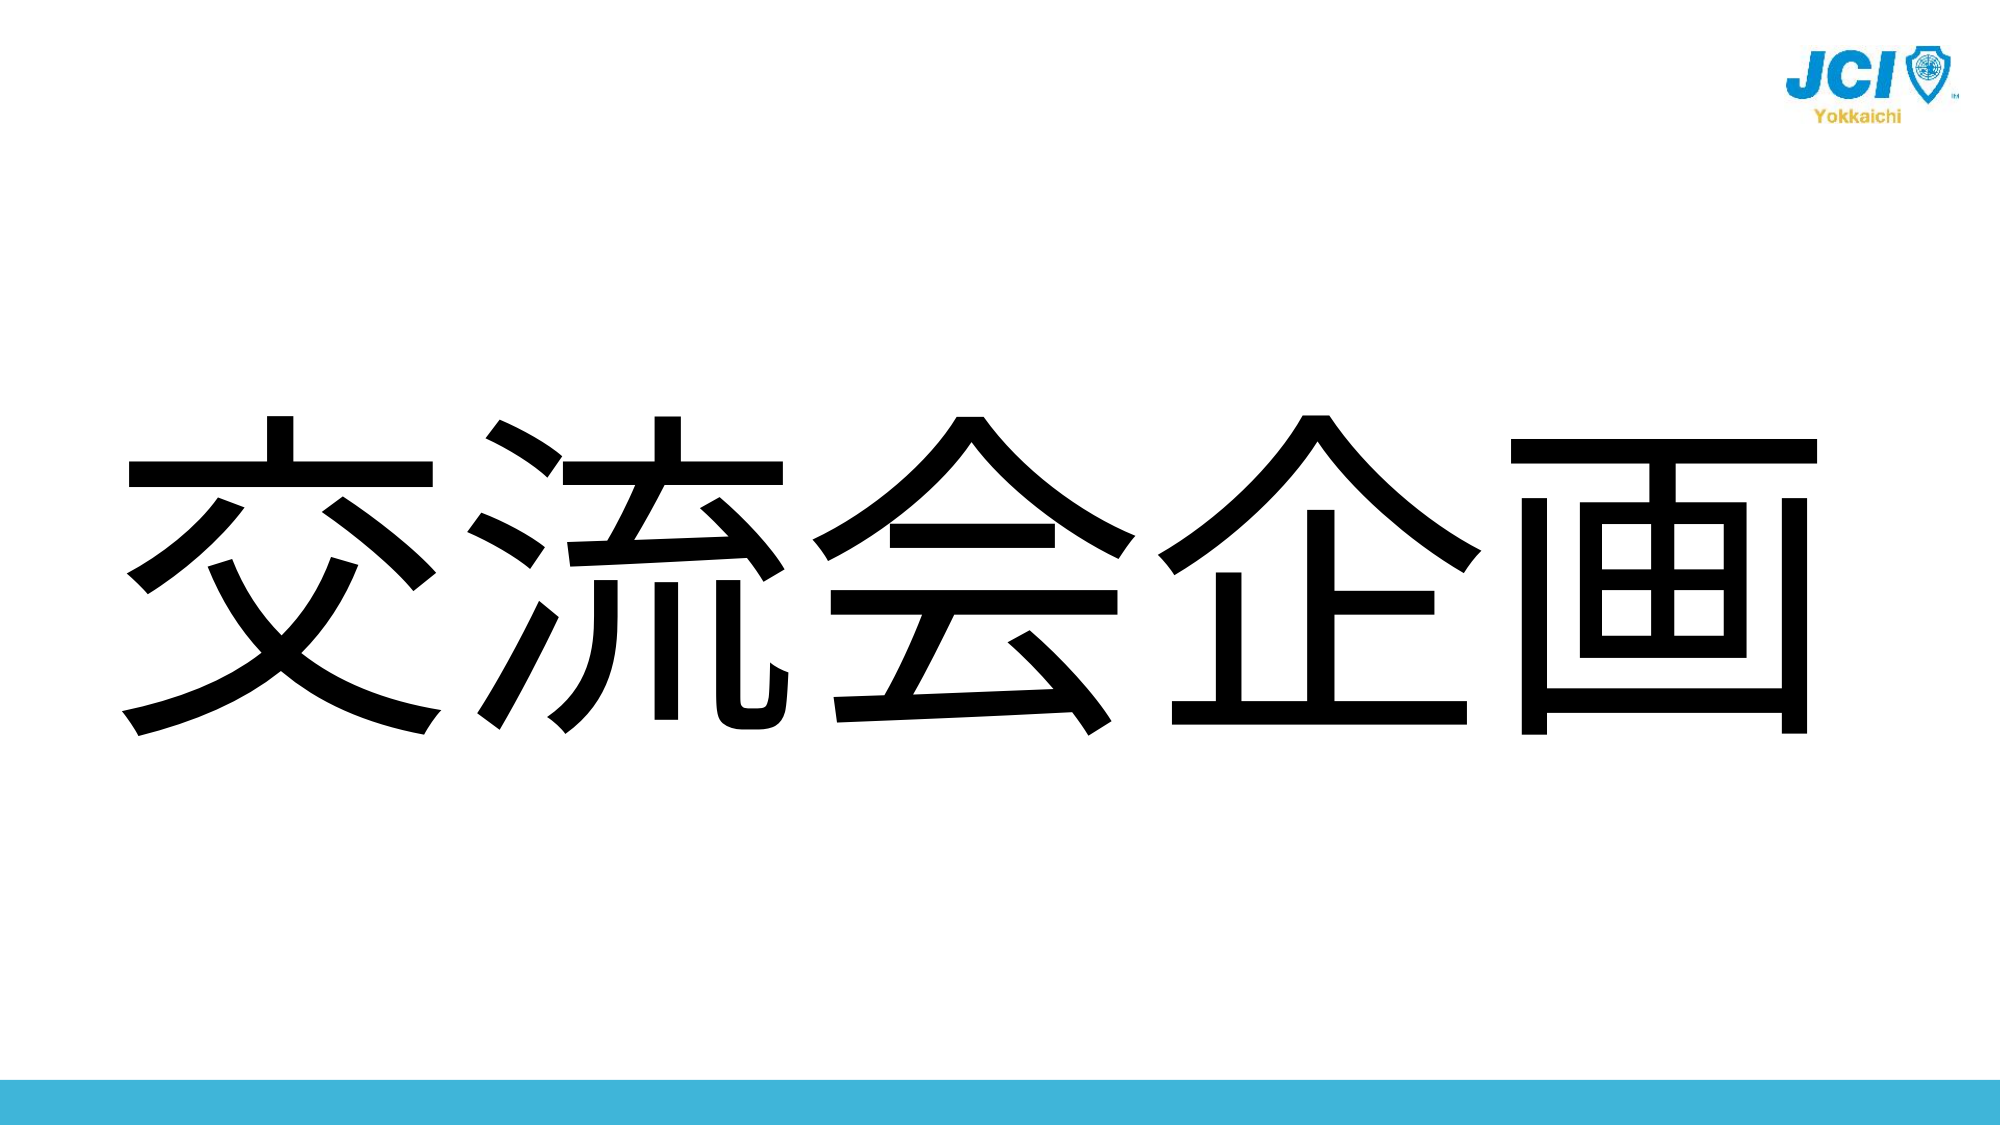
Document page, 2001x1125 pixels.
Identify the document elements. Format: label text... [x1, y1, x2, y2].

text_box 交流会企画 [93, 32, 1906, 1125]
picture [1906, 45, 1961, 124]
